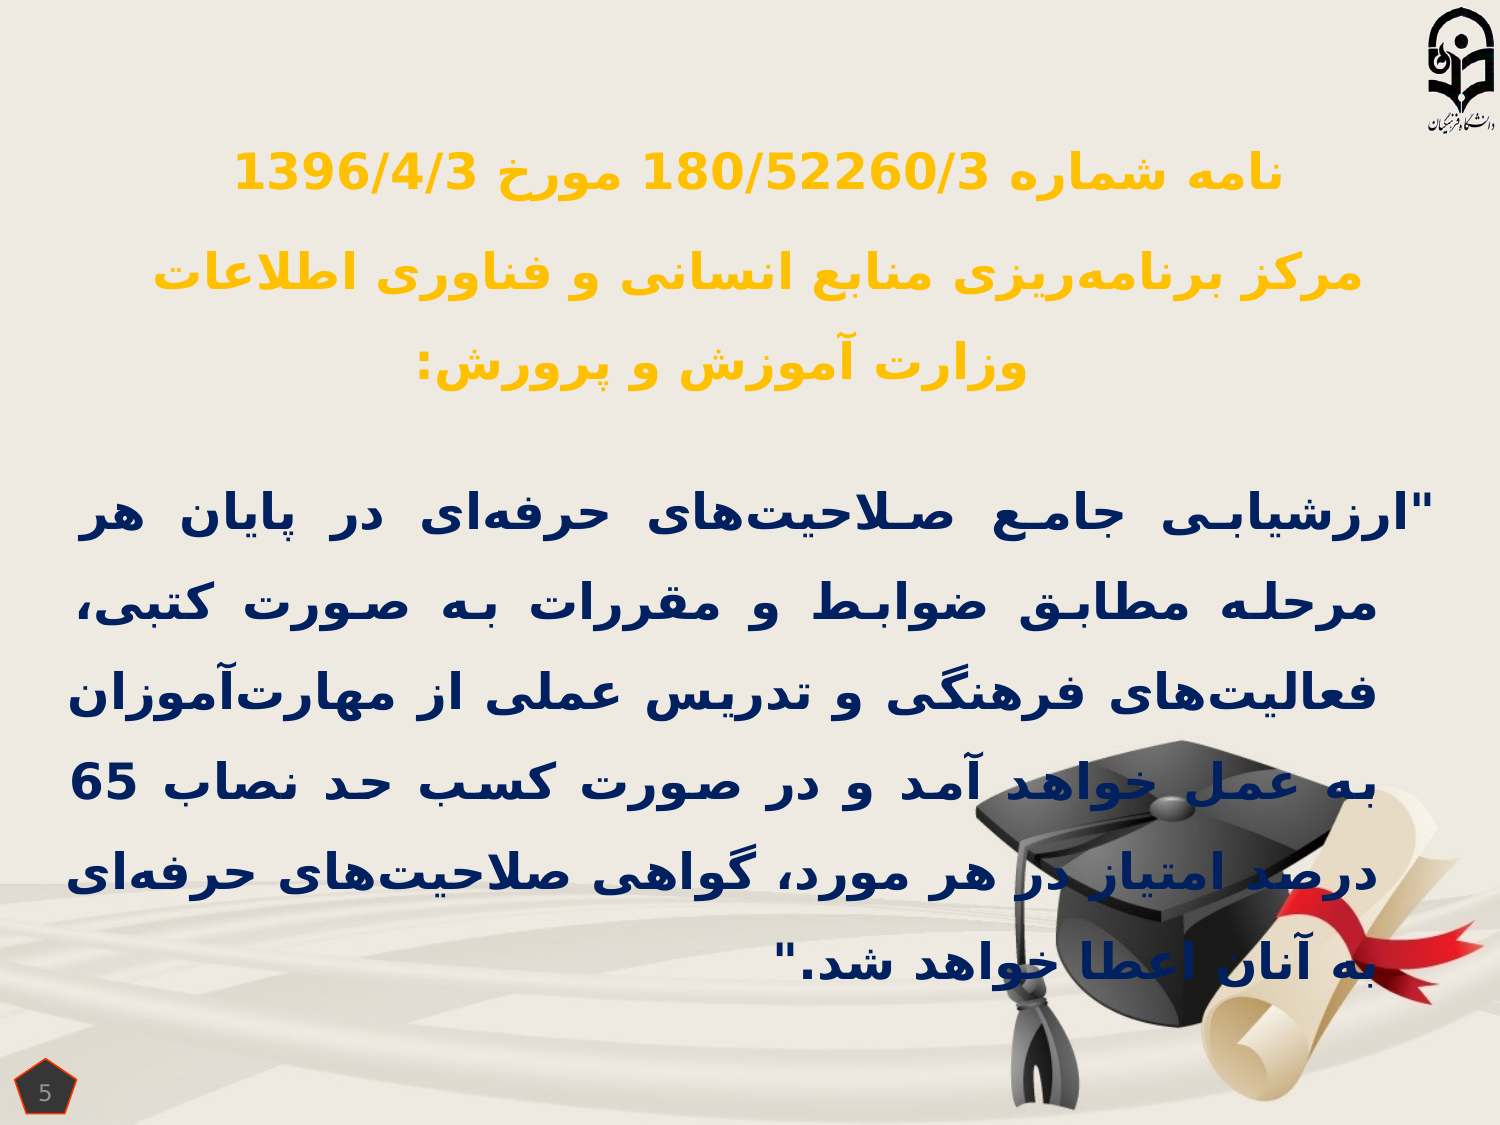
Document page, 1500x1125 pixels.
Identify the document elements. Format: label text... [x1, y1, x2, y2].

text_box نامه شماره 3 /52260/ 180 مورخ 3 /4 /1396 مرکز برنامه‌ریزی منابع انسانی و فناوری اطلاعات وزارت آموزش و پرورش: "ارزشیابی جامع صلاحیت‌های حرفه‌ای در پایان هر مرحله مطابق ضوابط و مقررات به صورت کتبی، فعالیت‌های فرهنگی و تدریس عملی از مهارت‌آموزان به عمل خواهد آمد و در صورت کسب حد نصاب 65 درصد امتیاز در هر مورد، گواهی صلاحیت‌های حرفه‌ای به آنان اعطا خواهد شد." [49, 101, 1451, 799]
picture [0, 0, 1500, 1125]
